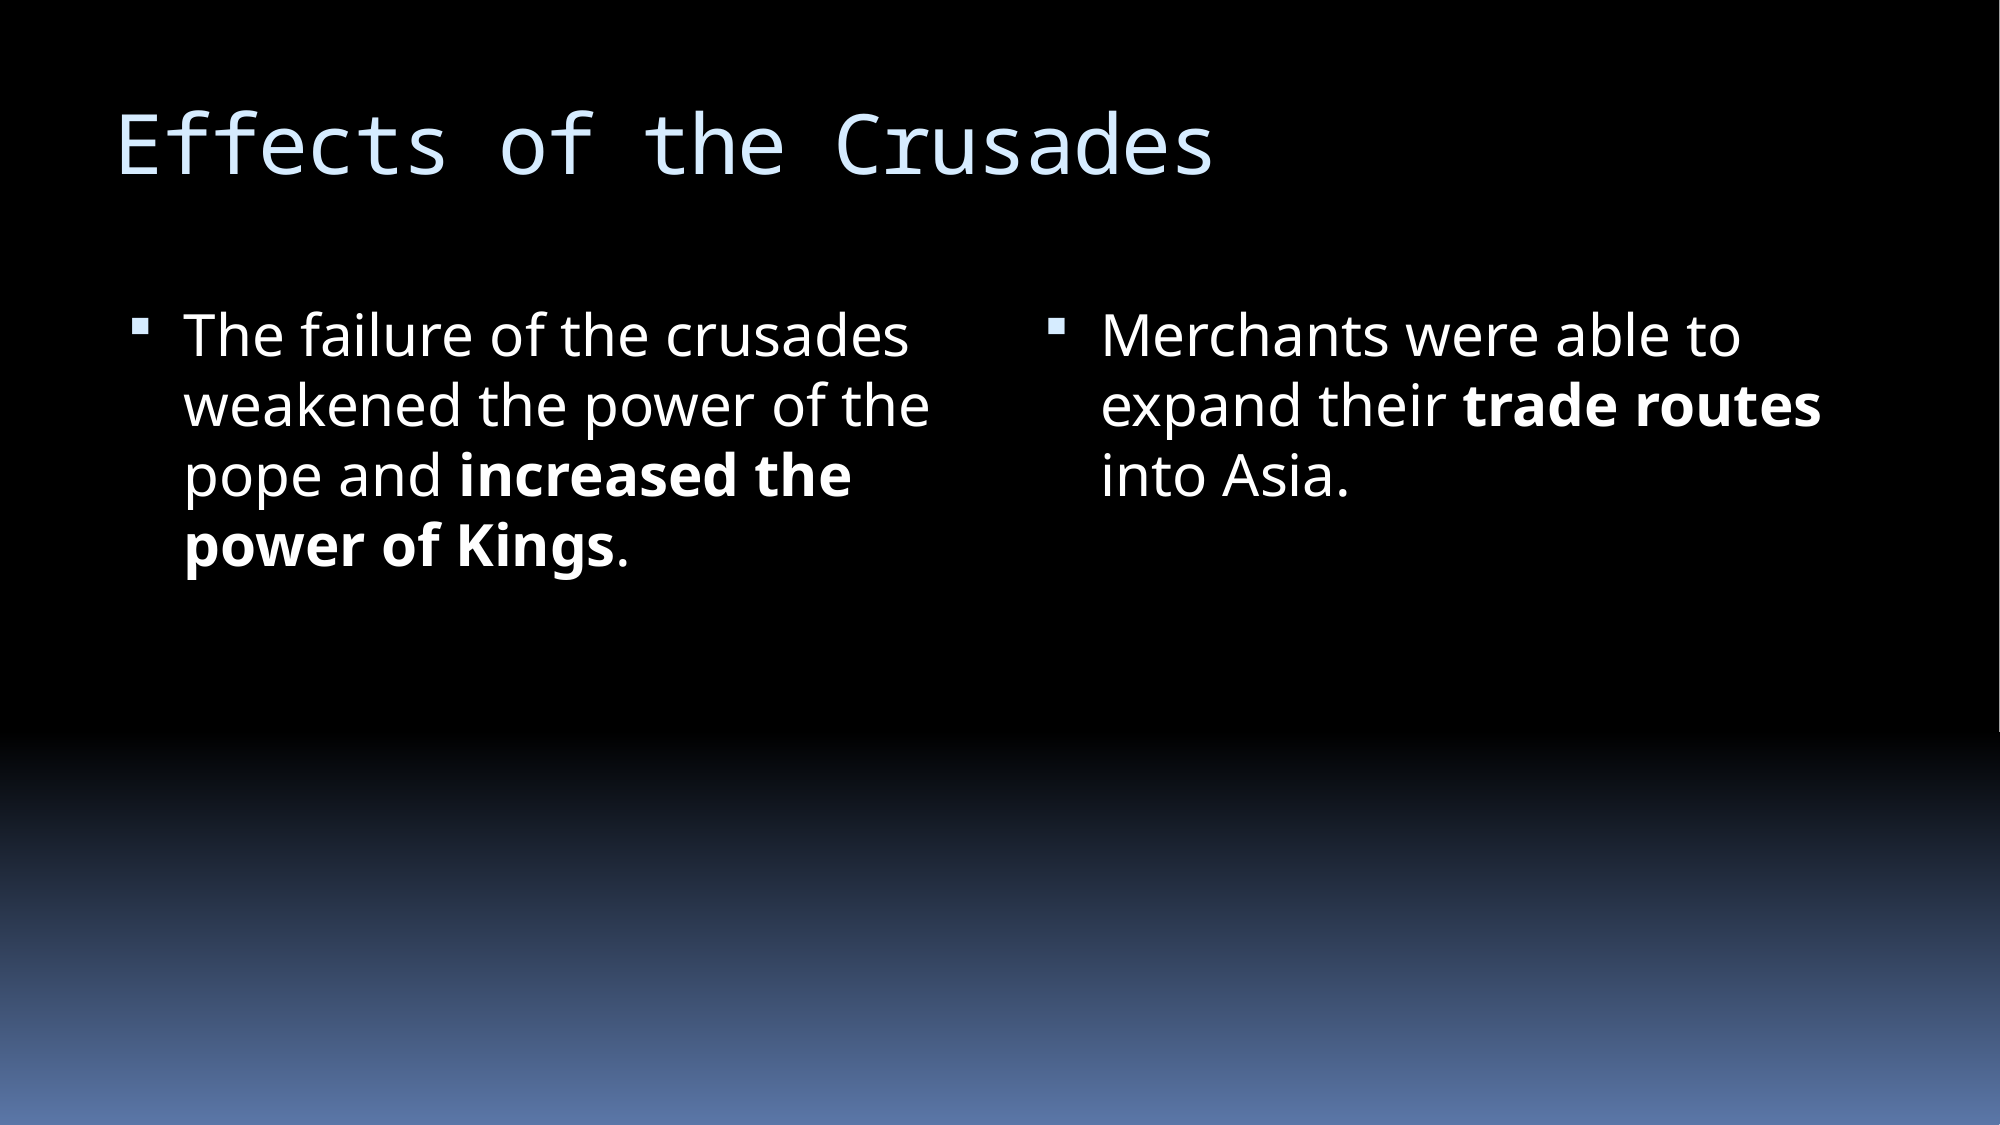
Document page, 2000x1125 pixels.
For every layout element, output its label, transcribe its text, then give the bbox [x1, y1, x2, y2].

list The failure of the crusades weakened the power of the pope and increased the power of Kings. [101, 290, 985, 1033]
list Merchants were able to expand their trade routes into Asia. [1017, 290, 1902, 1033]
title Effects of the Crusades [99, 83, 1900, 234]
